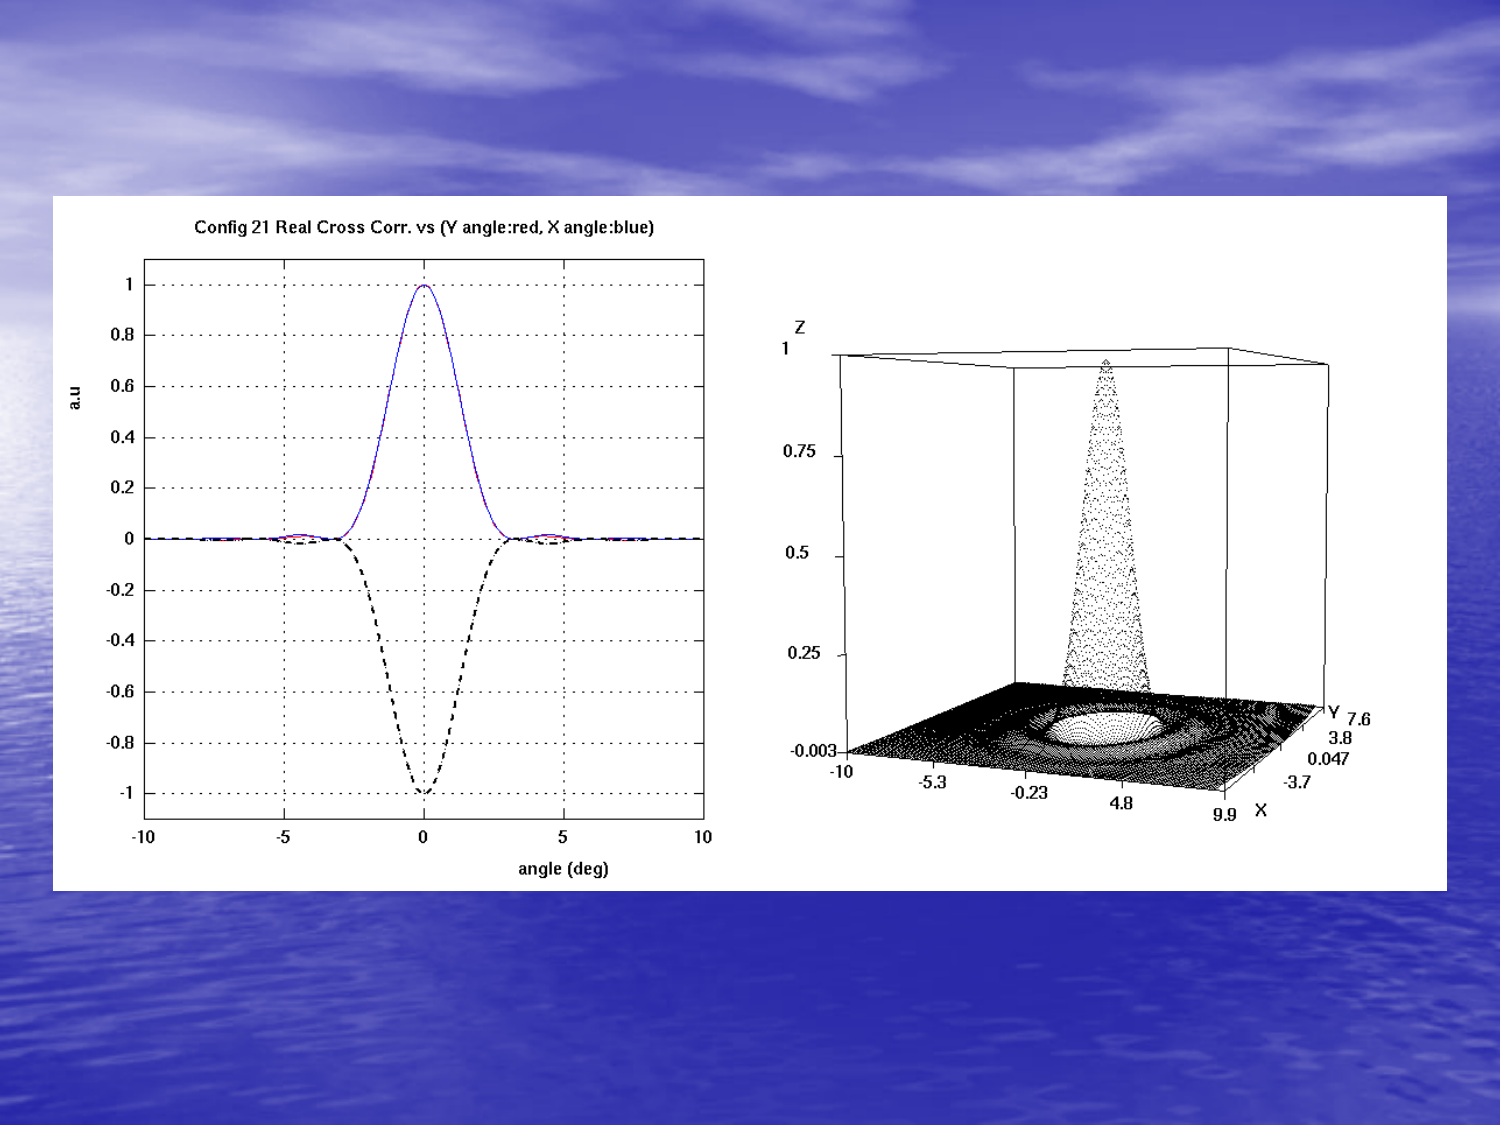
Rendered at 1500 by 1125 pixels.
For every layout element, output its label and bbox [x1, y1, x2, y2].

picture [52, 195, 1448, 892]
